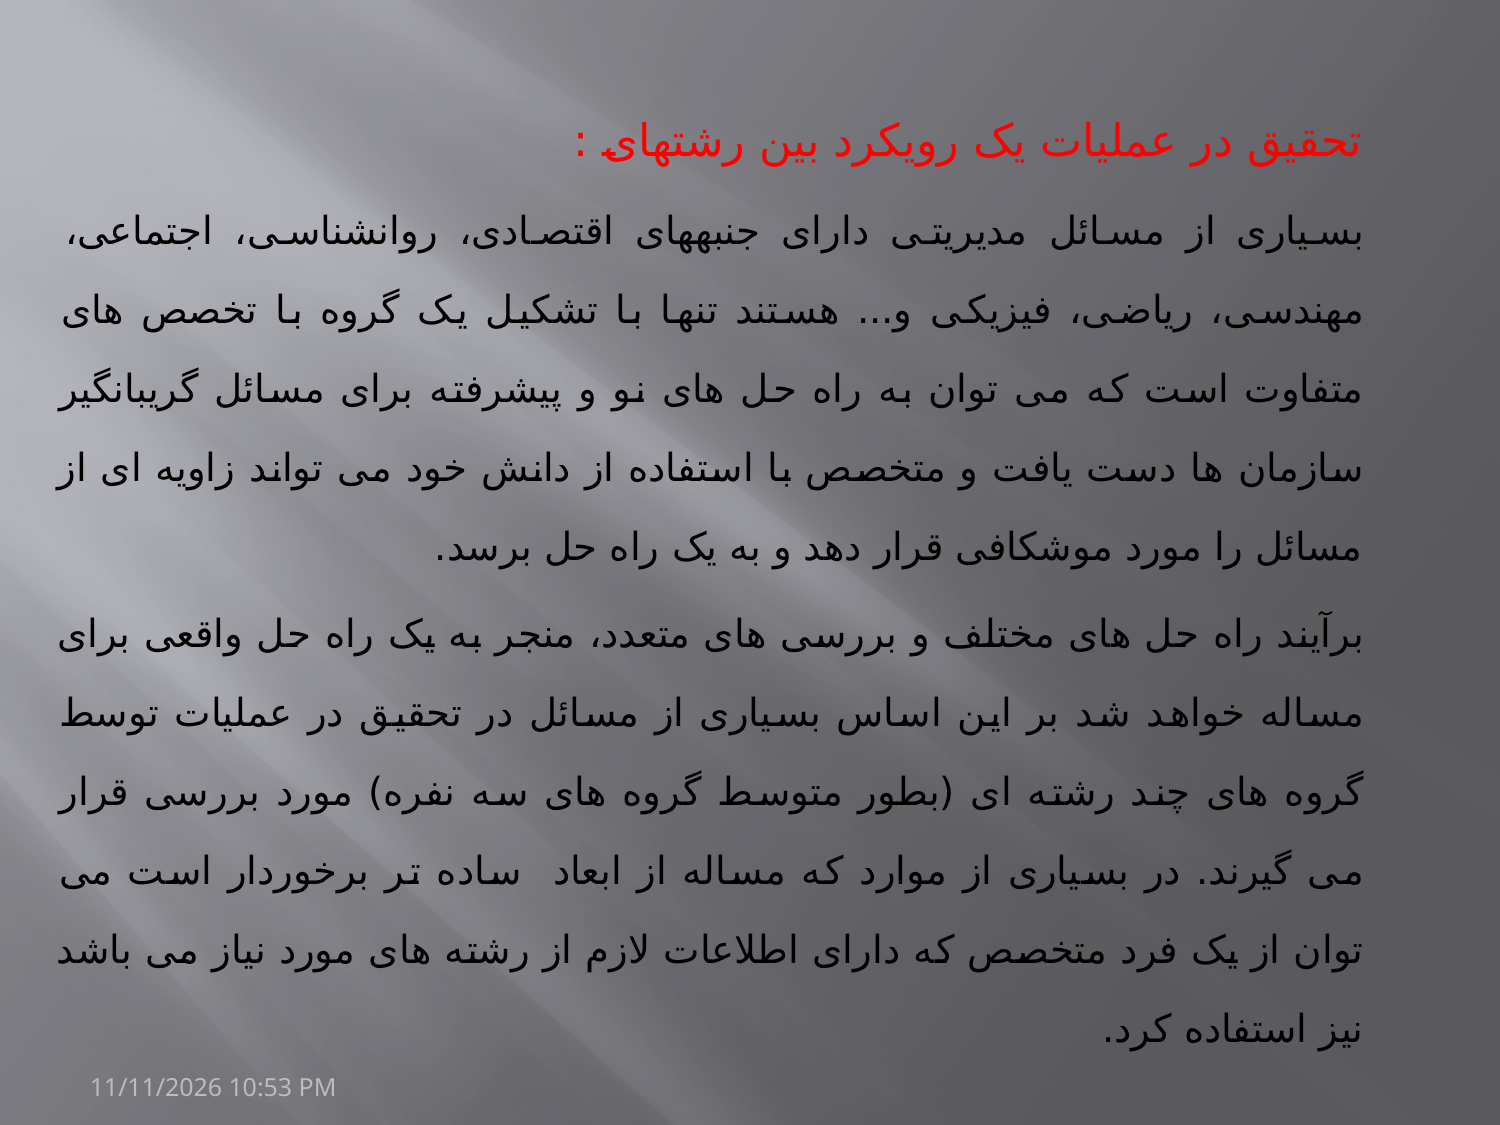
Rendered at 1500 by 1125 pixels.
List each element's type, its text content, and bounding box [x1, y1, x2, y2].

list تحقیق در عملیات یک رویکرد بین رشته­ای : بسیاری از مسائل مدیریتی دارای جنبه­های اقتصادی، روان­شناسی، اجتماعی، مهندسی، ریاضی، فیزیکی و... هستند تنها با تشکیل یک گروه با تخصص های متفاوت است که می توان به راه حل های نو و پیشرفته برای مسائل گریبانگیر سازمان ها دست یافت و متخصص با استفاده از دانش خود می تواند زاویه ای از مسائل را مورد موشکافی قرار دهد و به یک راه حل برسد. برآیند راه حل های مختلف و بررسی های متعدد، منجر به یک راه حل واقعی برای مساله خواهد شد بر این اساس بسیاری از مسائل در تحقیق در عملیات توسط گروه های چند رشته ای (بطور متوسط گروه های سه نفره) مورد بررسی قرار می گیرند. در بسیاری از موارد که مساله از ابعاد ساده تر برخوردار است می توان از یک فرد متخصص که دارای اطلاعات لازم از رشته های مورد نیاز می باشد نیز استفاده کرد. [41, 66, 1459, 1059]
slide_number 20/مارس/1 [75, 1052, 425, 1113]
